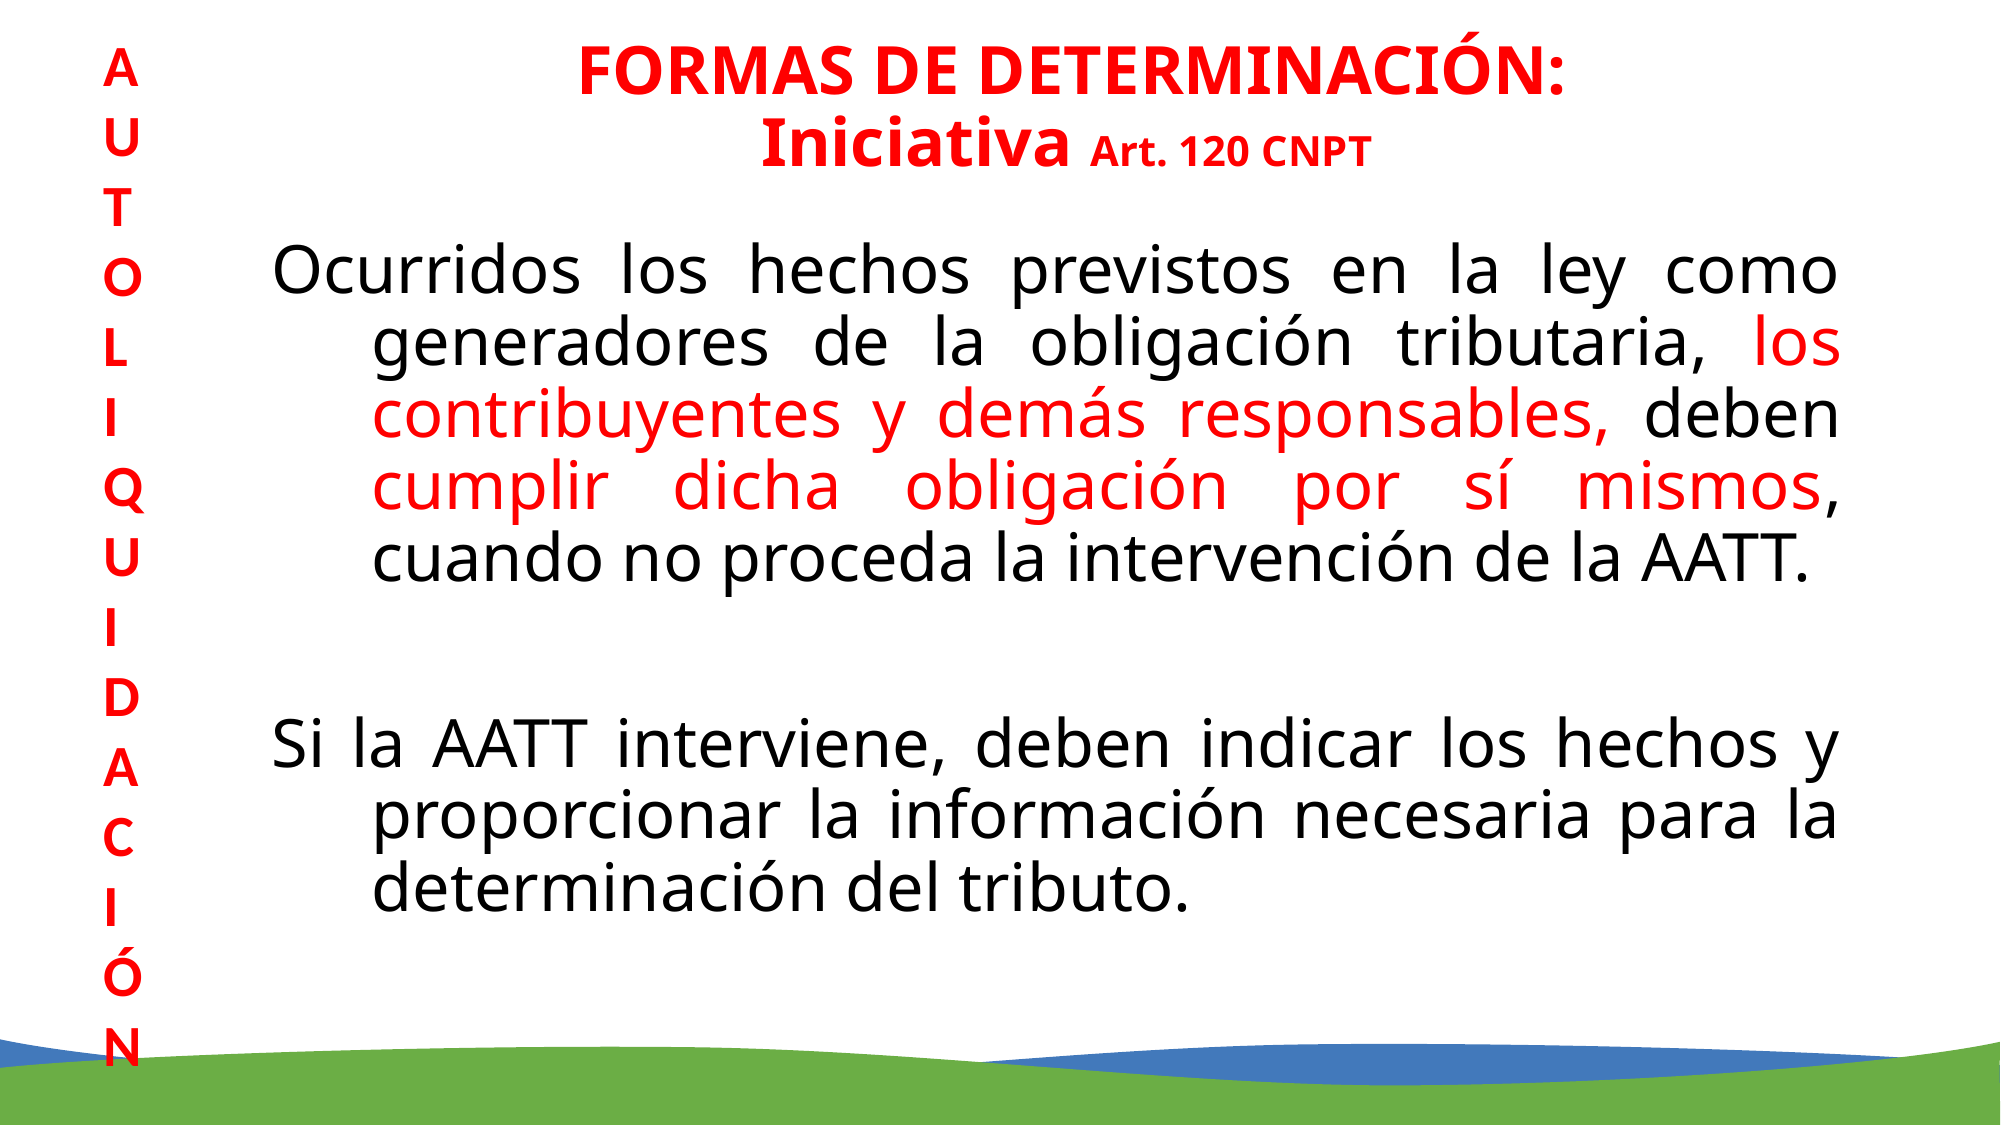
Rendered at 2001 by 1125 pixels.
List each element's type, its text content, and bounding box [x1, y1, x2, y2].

title FORMAS DE DETERMINACIÓN: Iniciativa Art. 120 CNPT [396, 49, 1747, 192]
text_box Ocurridos los hechos previstos en la ley como generadores de la obligación tributaria, los contribuyentes y demás responsables, deben cumplir dicha obligación por sí mismos, cuando no proceda la intervención de la AATT. Si la AATT interviene, deben indicar los hechos y proporcionar la información necesaria para la determinación del tributo. [256, 227, 1858, 1043]
text_box A U T O L I Q U I D A C I Ó N [88, 20, 162, 1086]
